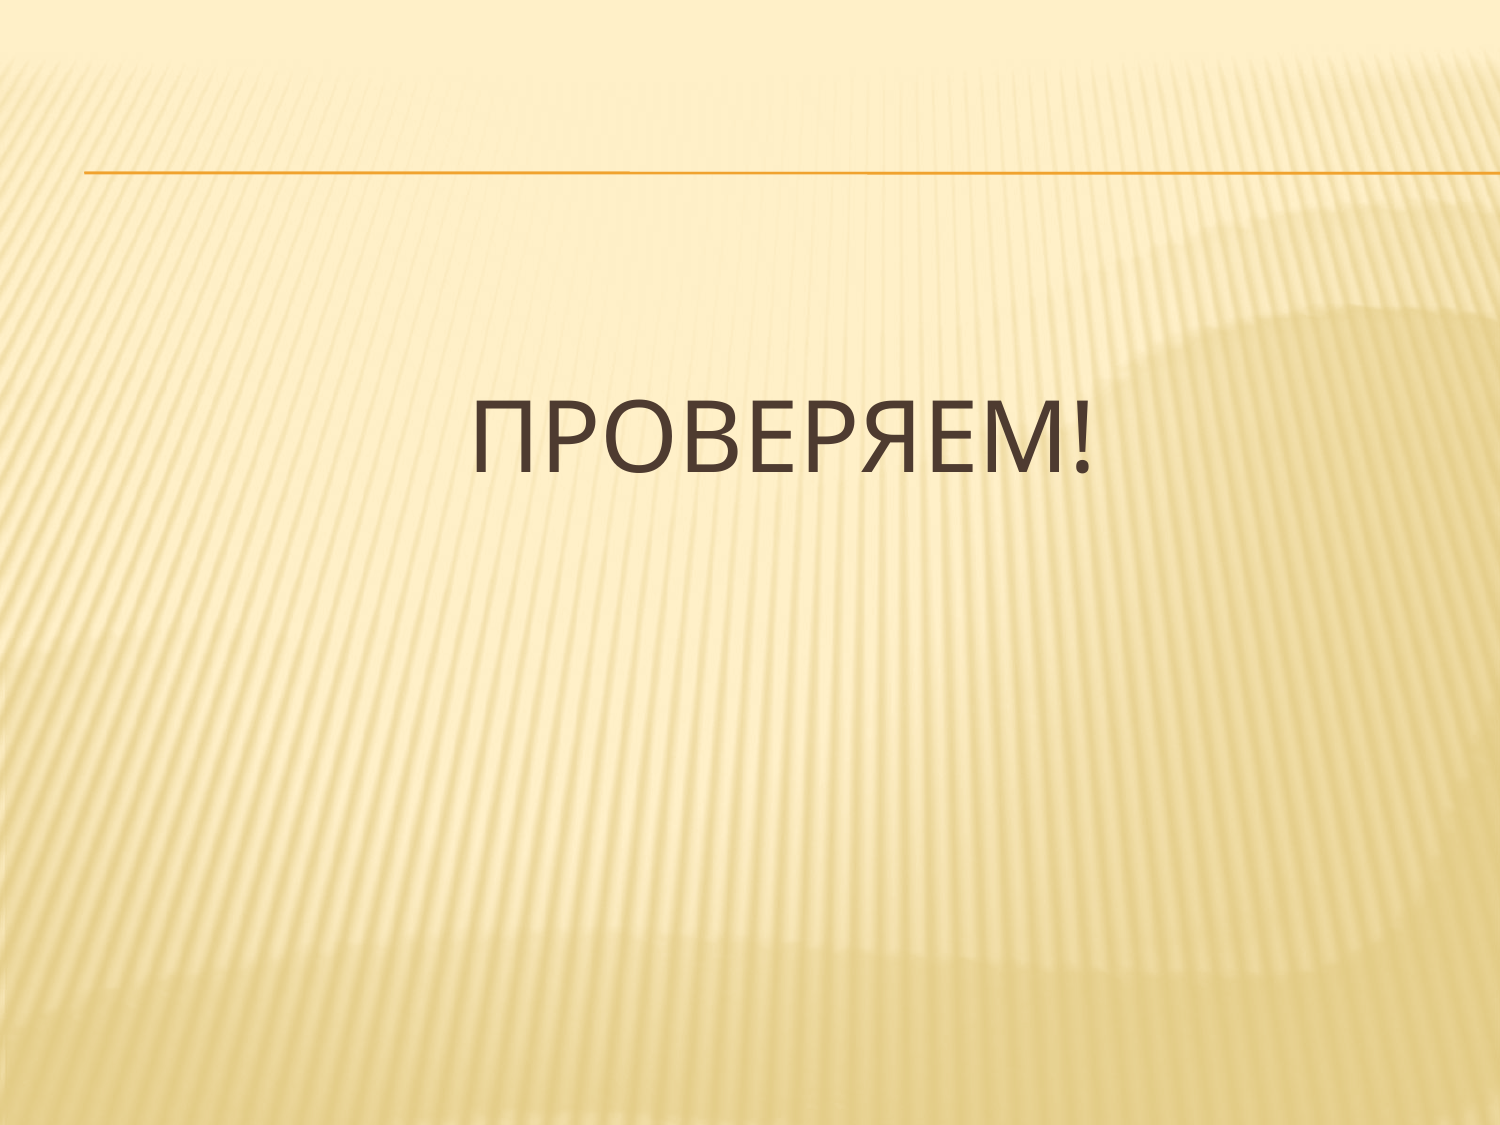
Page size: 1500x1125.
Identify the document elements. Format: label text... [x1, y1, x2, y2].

title Проверяем! [69, 302, 1495, 563]
